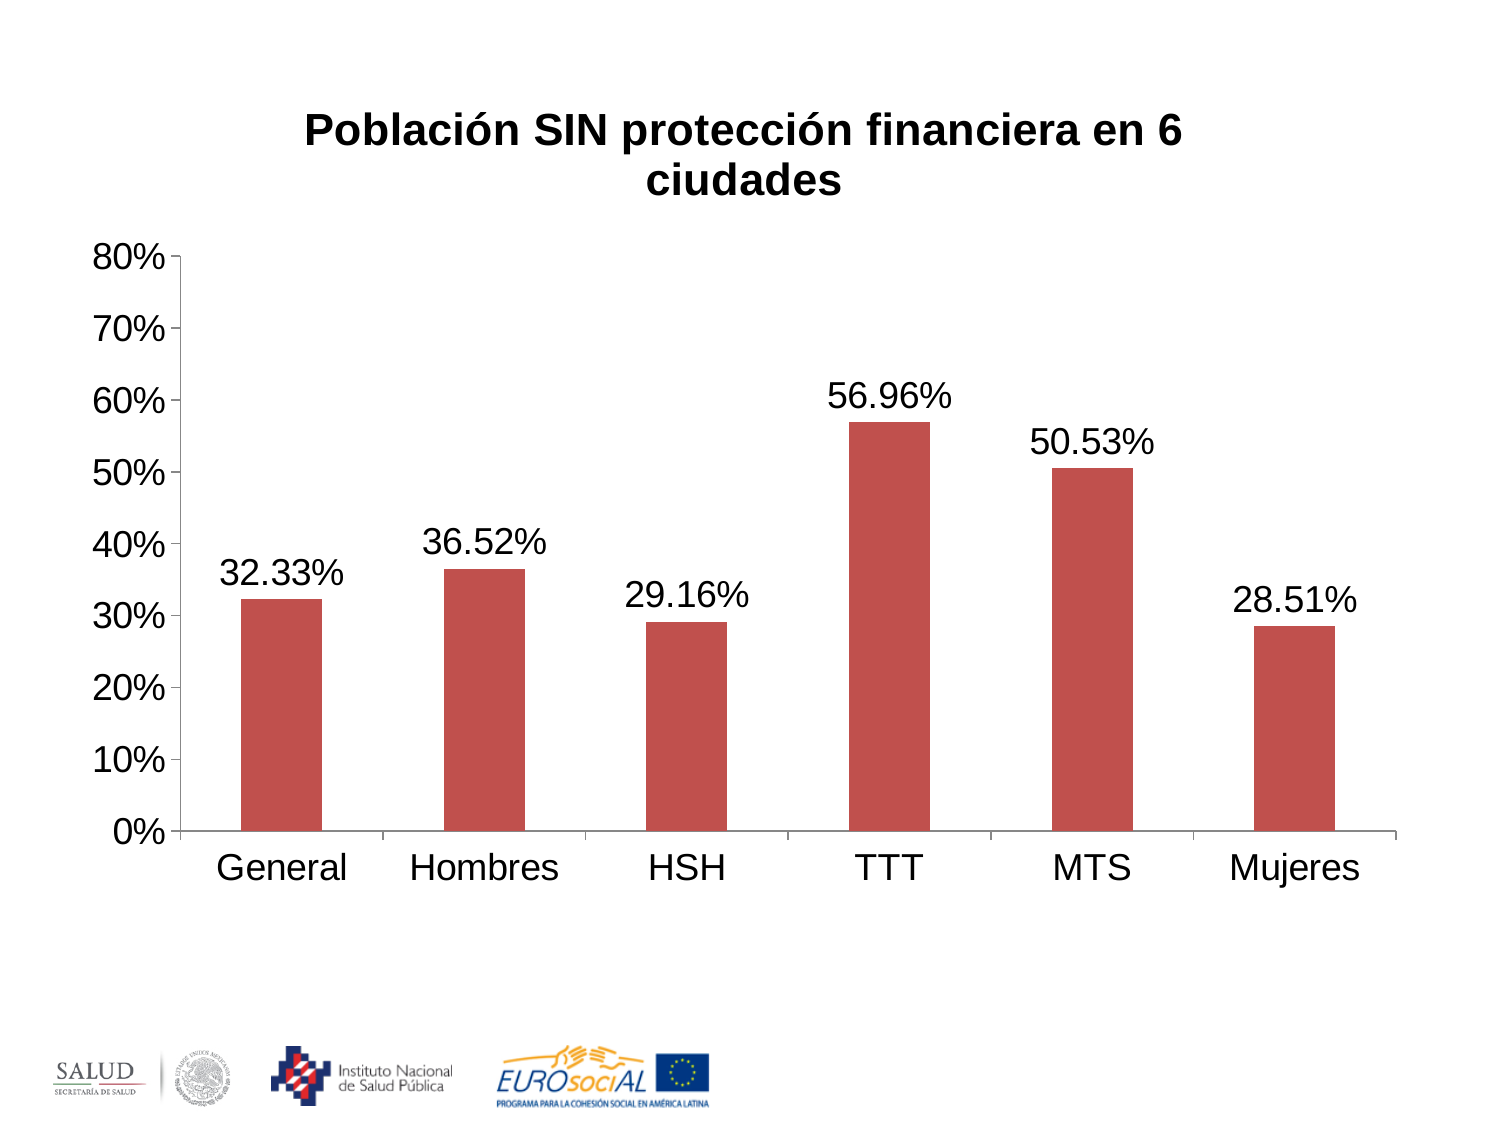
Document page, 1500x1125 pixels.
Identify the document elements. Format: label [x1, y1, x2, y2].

chart [64, 66, 1424, 906]
picture [490, 1037, 715, 1116]
picture [271, 1046, 452, 1106]
picture [53, 1041, 231, 1112]
